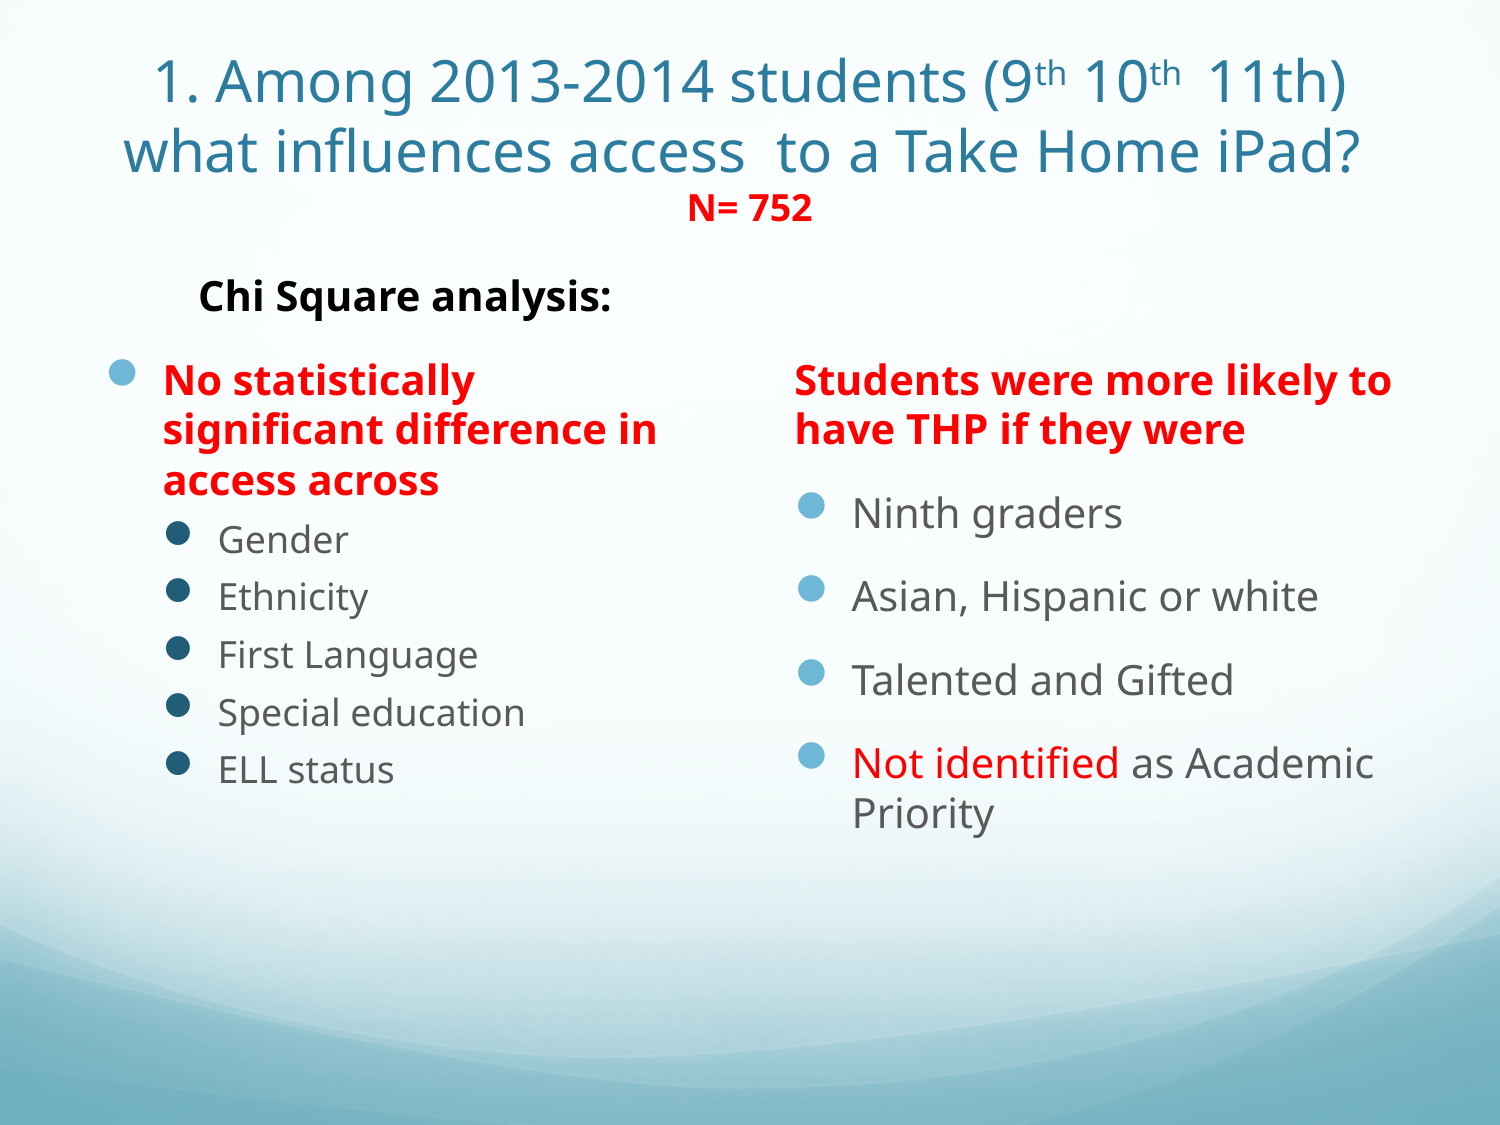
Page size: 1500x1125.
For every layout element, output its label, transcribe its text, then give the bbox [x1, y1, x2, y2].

title 1. Among 2013-2014 students (9th 10th 11th) what influences access to a Take Home iPad? N= 752 [90, 17, 1410, 237]
list Chi Square analysis: No statistically significant difference in access across Gender Ethnicity First Language Special education ELL status [90, 262, 721, 975]
list Students were more likely to have THP if they were Ninth graders Asian, Hispanic or white Talented and Gifted Not identified as Academic Priority [779, 262, 1410, 975]
